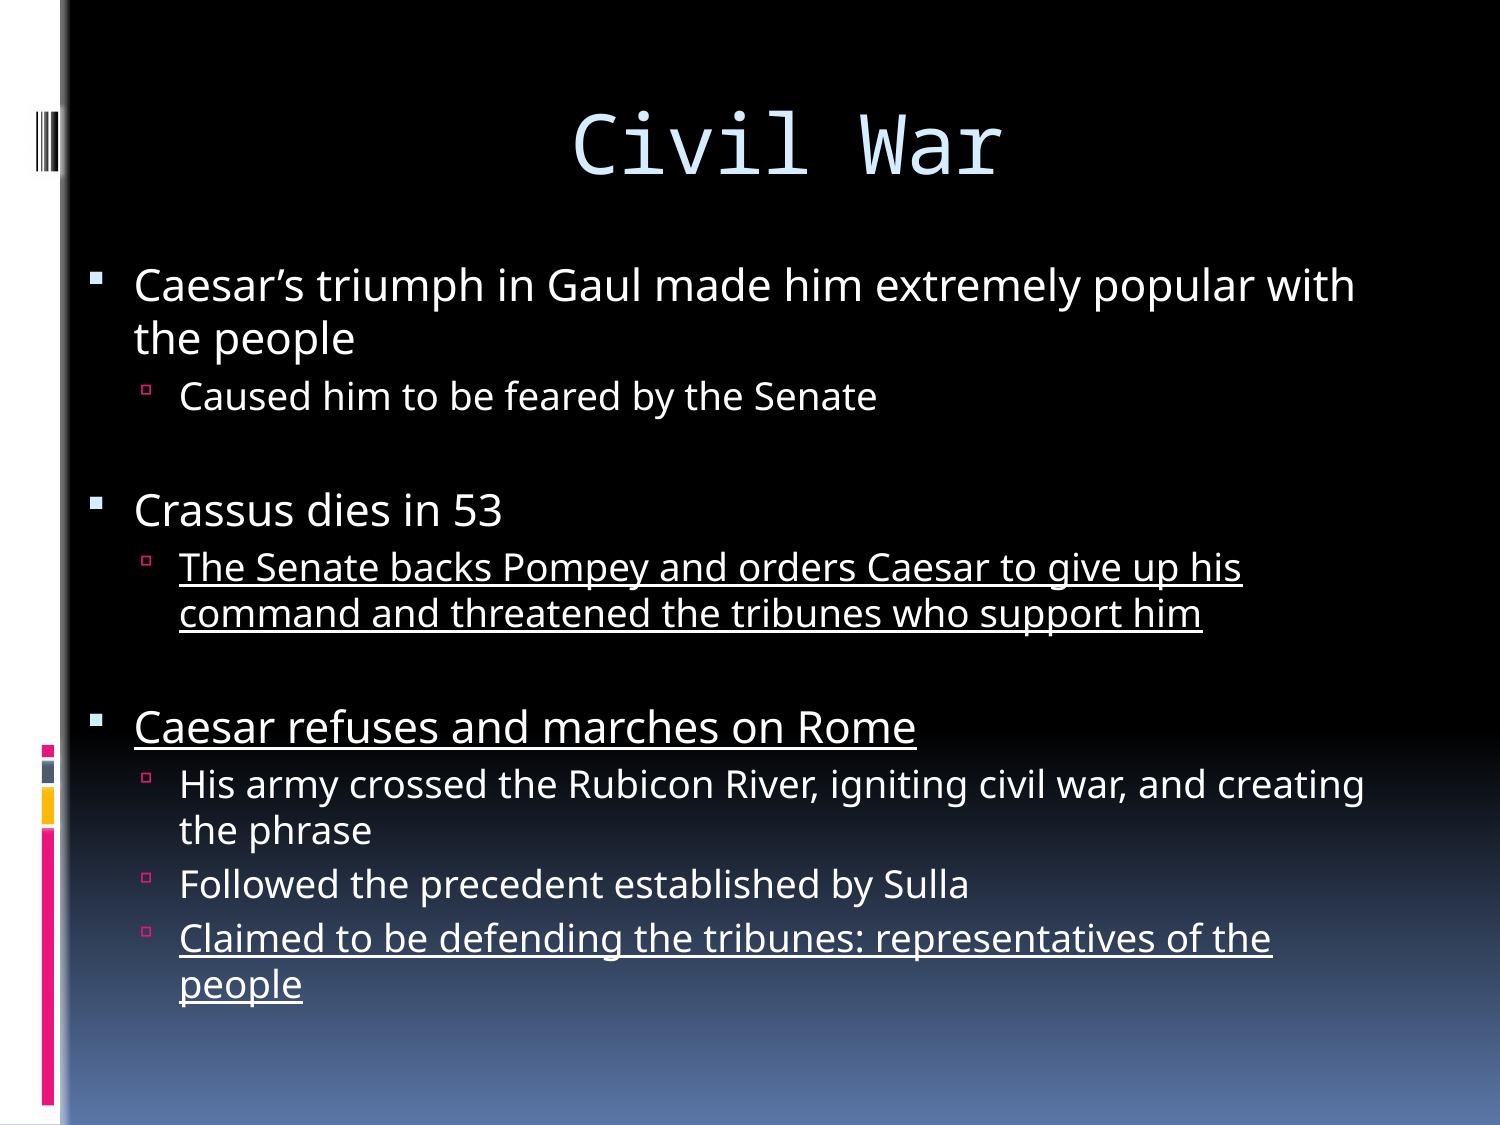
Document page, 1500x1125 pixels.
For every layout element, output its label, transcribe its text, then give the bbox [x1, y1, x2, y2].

title Civil War [150, 83, 1425, 234]
list Caesar’s triumph in Gaul made him extremely popular with the people Caused him to be feared by the Senate Crassus dies in 53 The Senate backs Pompey and orders Caesar to give up his command and threatened the tribunes who support him Caesar refuses and marches on Rome His army crossed the Rubicon River, igniting civil war, and creating the phrase Followed the precedent established by Sulla Claimed to be defending the tribunes: representatives of the people [62, 249, 1413, 1023]
